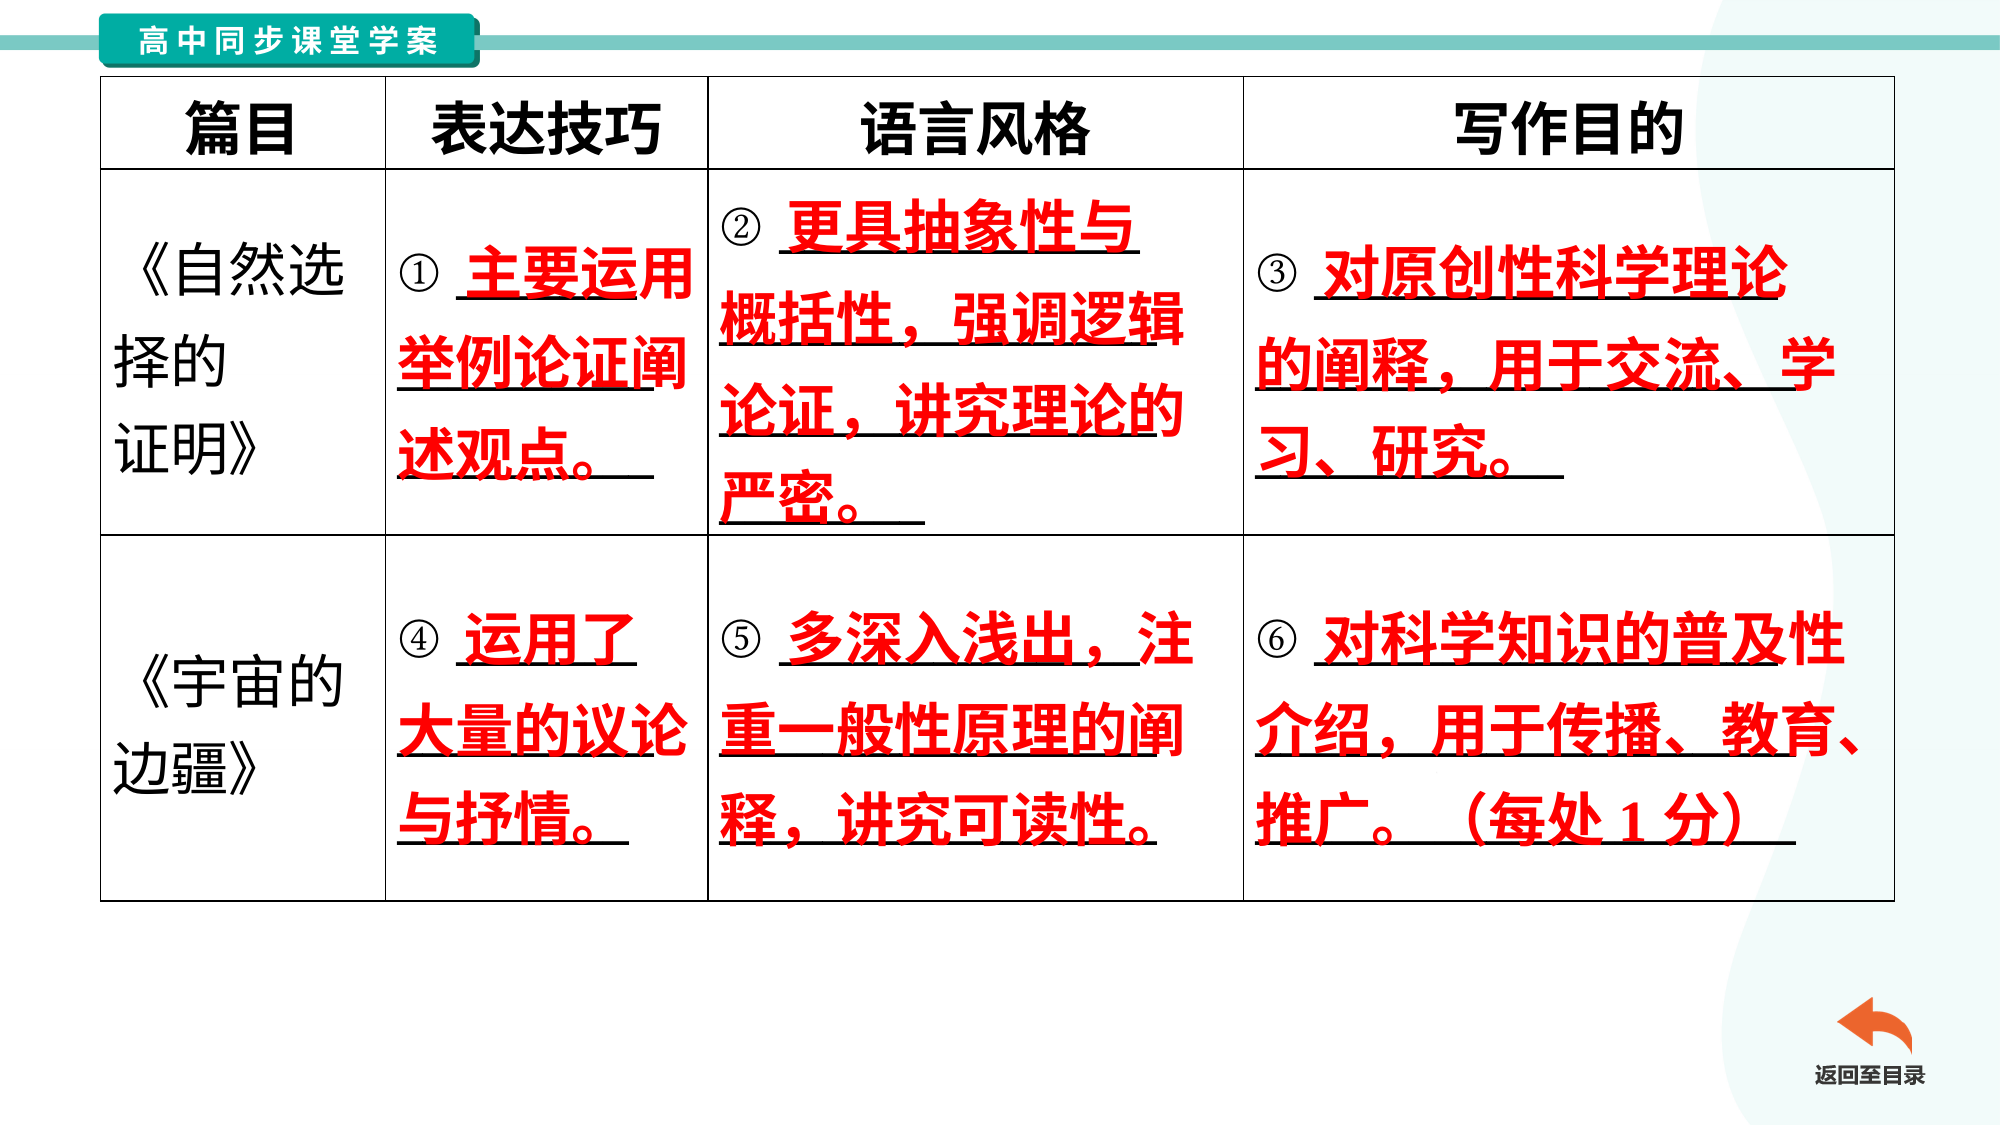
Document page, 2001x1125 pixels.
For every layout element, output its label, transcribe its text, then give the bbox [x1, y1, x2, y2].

table_cell ④ _______ __________ _________ [386, 536, 707, 900]
table_cell ⑥ __________________ _____________________ _____________________ [1244, 536, 1894, 900]
table_cell 《自然选 择的 证明》 [101, 170, 385, 534]
table_header 写作目的 [1244, 77, 1894, 168]
text_box 多深入浅出，注重一般性原理的阐释，讲究可读性。 [719, 580, 1235, 846]
text_box 主要运用举例论证阐述观点。 [397, 214, 699, 480]
text_box 运用了 大量的议论 与抒情。 [397, 580, 699, 844]
table_header 篇目 [101, 77, 385, 168]
text_box 更具抽象性与 概括性，强调逻辑 论证，讲究理论的 严密。 [719, 169, 1235, 524]
text_box 对科学知识的普及性介绍，用于传播、教育、推广。（每处1分） [1255, 580, 1886, 846]
table_cell 《宇宙的 边疆》 [101, 536, 385, 900]
picture [0, 0, 2000, 1125]
text_box 对原创性科学理论 的阐释，用于交流、学 习、研究。 [1255, 214, 1886, 478]
table_cell ⑤ ______________ _________________ _________________ [709, 536, 1243, 900]
table_header 表达技巧 [386, 77, 707, 168]
table_cell ③ __________________ _____________________ ____________ [1244, 170, 1894, 534]
table_cell ① _______ __________ __________ [386, 170, 707, 534]
table_cell ② ______________ _________________ _________________ ________ [709, 170, 1243, 534]
table_header 语言风格 [709, 77, 1243, 168]
